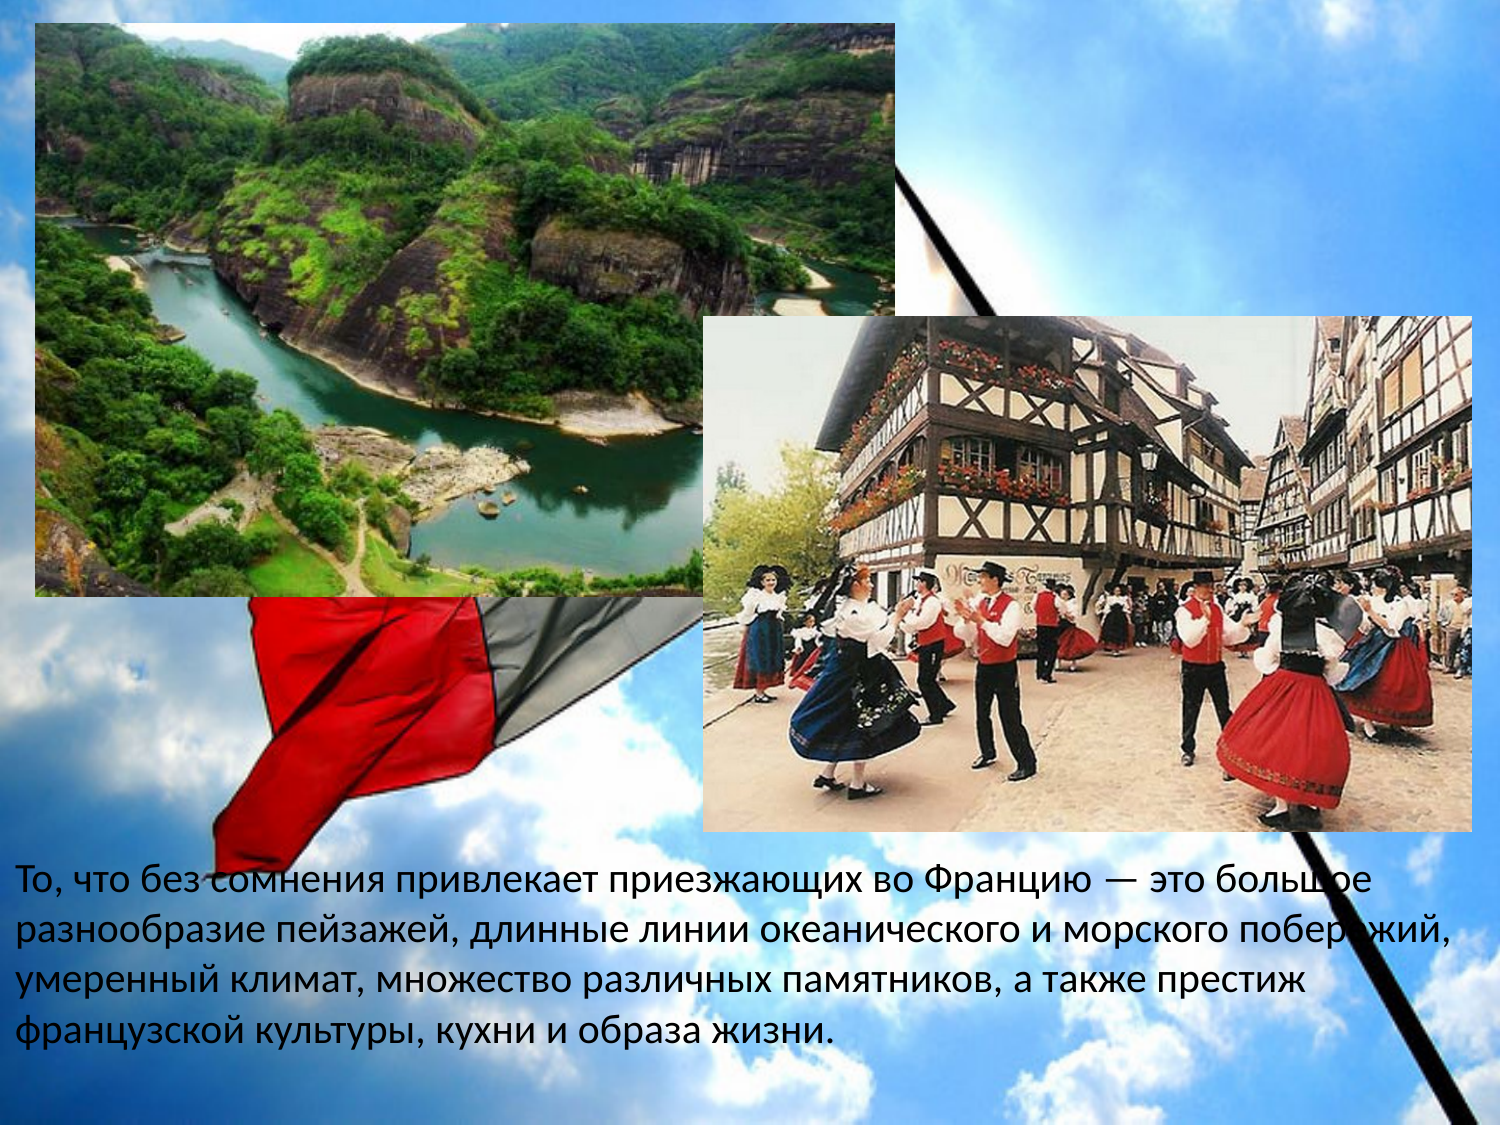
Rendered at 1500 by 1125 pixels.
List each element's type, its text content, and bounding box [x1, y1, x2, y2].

picture [0, 0, 1500, 843]
list То, что без сомнения привлекает приезжающих во Францию — это большое разнообразие пейзажей, длинные линии океанического и морского побережий, умеренный климат, множество различных памятников, а также престиж французской культуры, кухни и образа жизни. [0, 843, 1500, 1125]
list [702, 316, 1472, 832]
